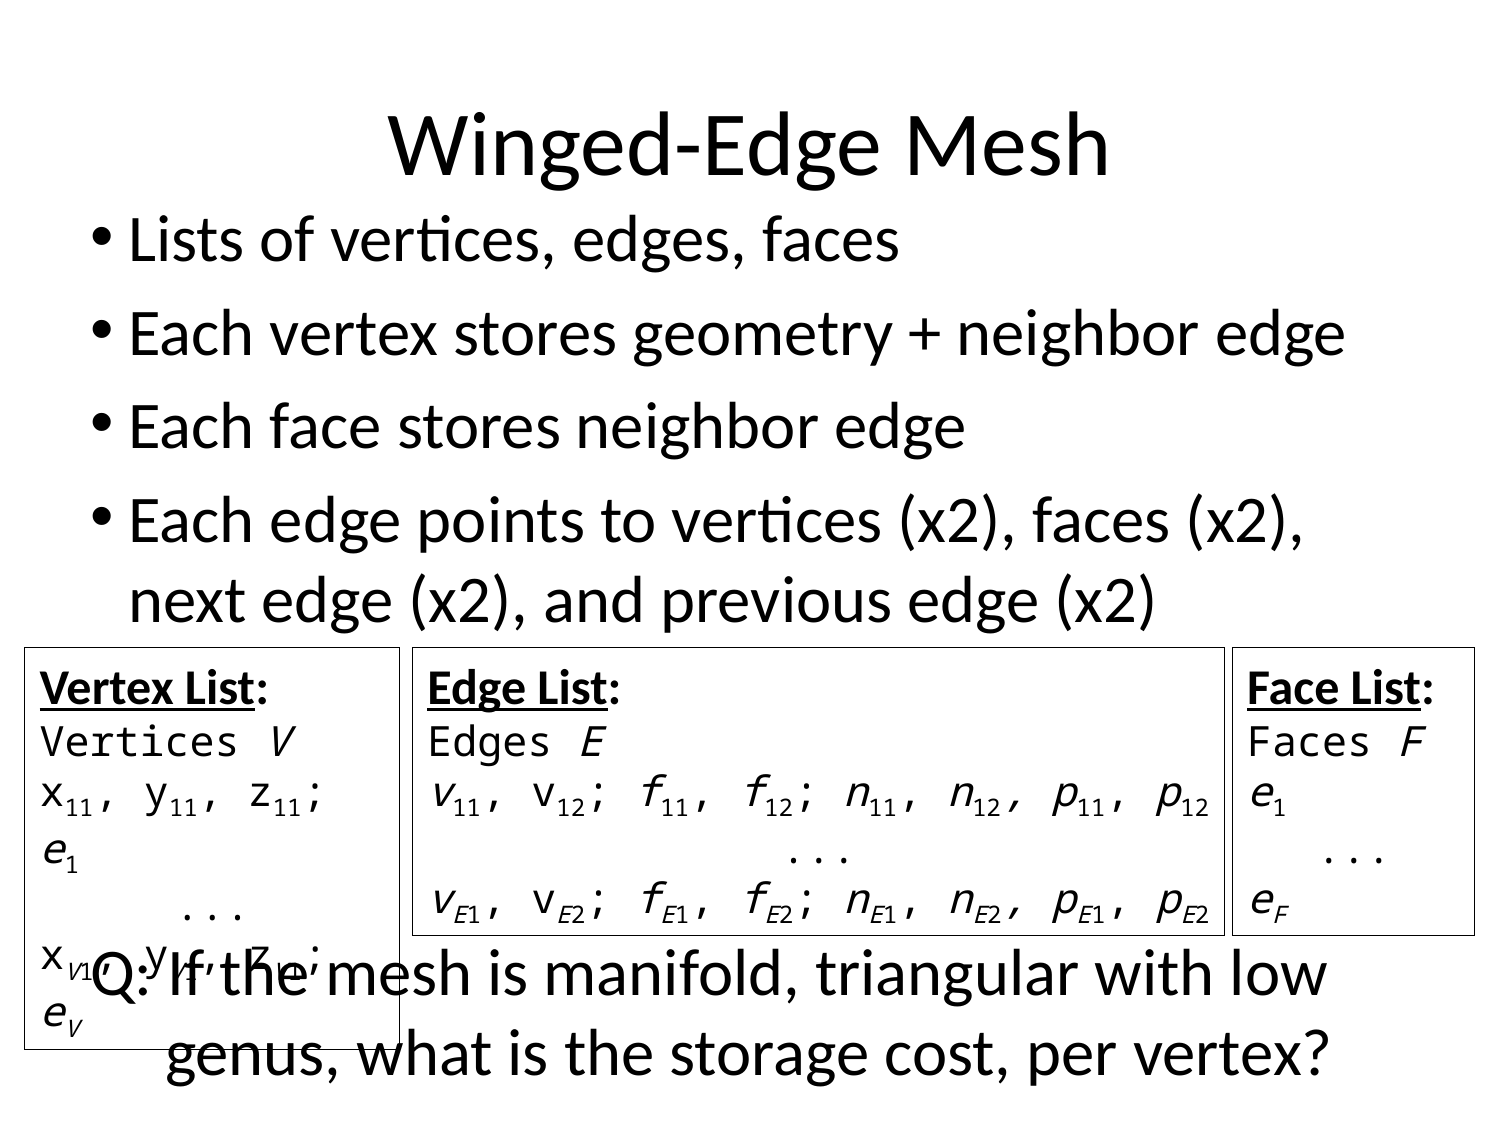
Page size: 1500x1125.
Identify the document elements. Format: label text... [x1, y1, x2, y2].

text_box Face List: Faces F e1 ... eF [1232, 647, 1475, 936]
title Winged-Edge Mesh [75, 45, 1425, 187]
text_box Edge List: Edges E v11, v12; f11, f12; n11, n12, p11, p12 ... vE1, vE2; fE1, fE2; nE1, nE2, pE1, pE2 [412, 647, 1225, 936]
list Lists of vertices, edges, faces Each vertex stores geometry + neighbor edge Each face stores neighbor edge Each edge points to vertices (x2), faces (x2), next edge (x2), and previous edge (x2) Q: If the mesh is manifold, triangular with low genus, what is the storage cost, per vertex? [75, 187, 1425, 1125]
text_box Vertex List: Vertices V x11, y11, z11; e1 ... xV1, yV1, zV1; eV [24, 647, 400, 1050]
